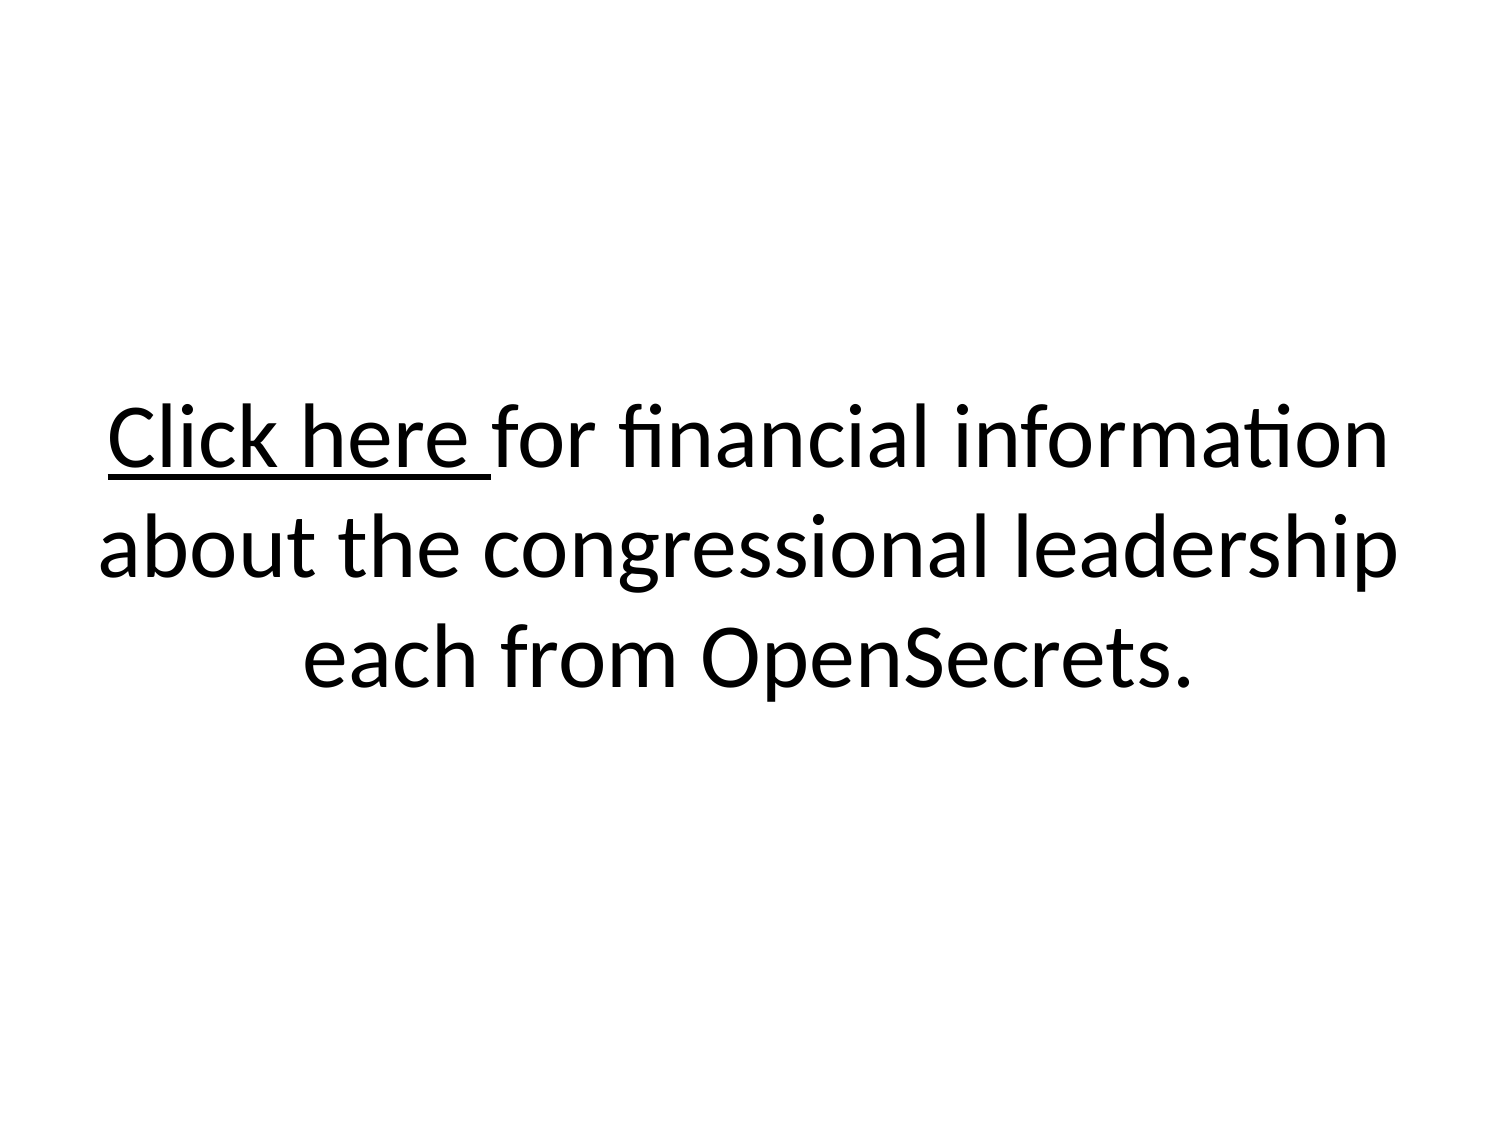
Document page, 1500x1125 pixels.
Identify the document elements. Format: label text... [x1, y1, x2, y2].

title Click here for financial information about the congressional leadership each from OpenSecrets. [74, 44, 1426, 1038]
